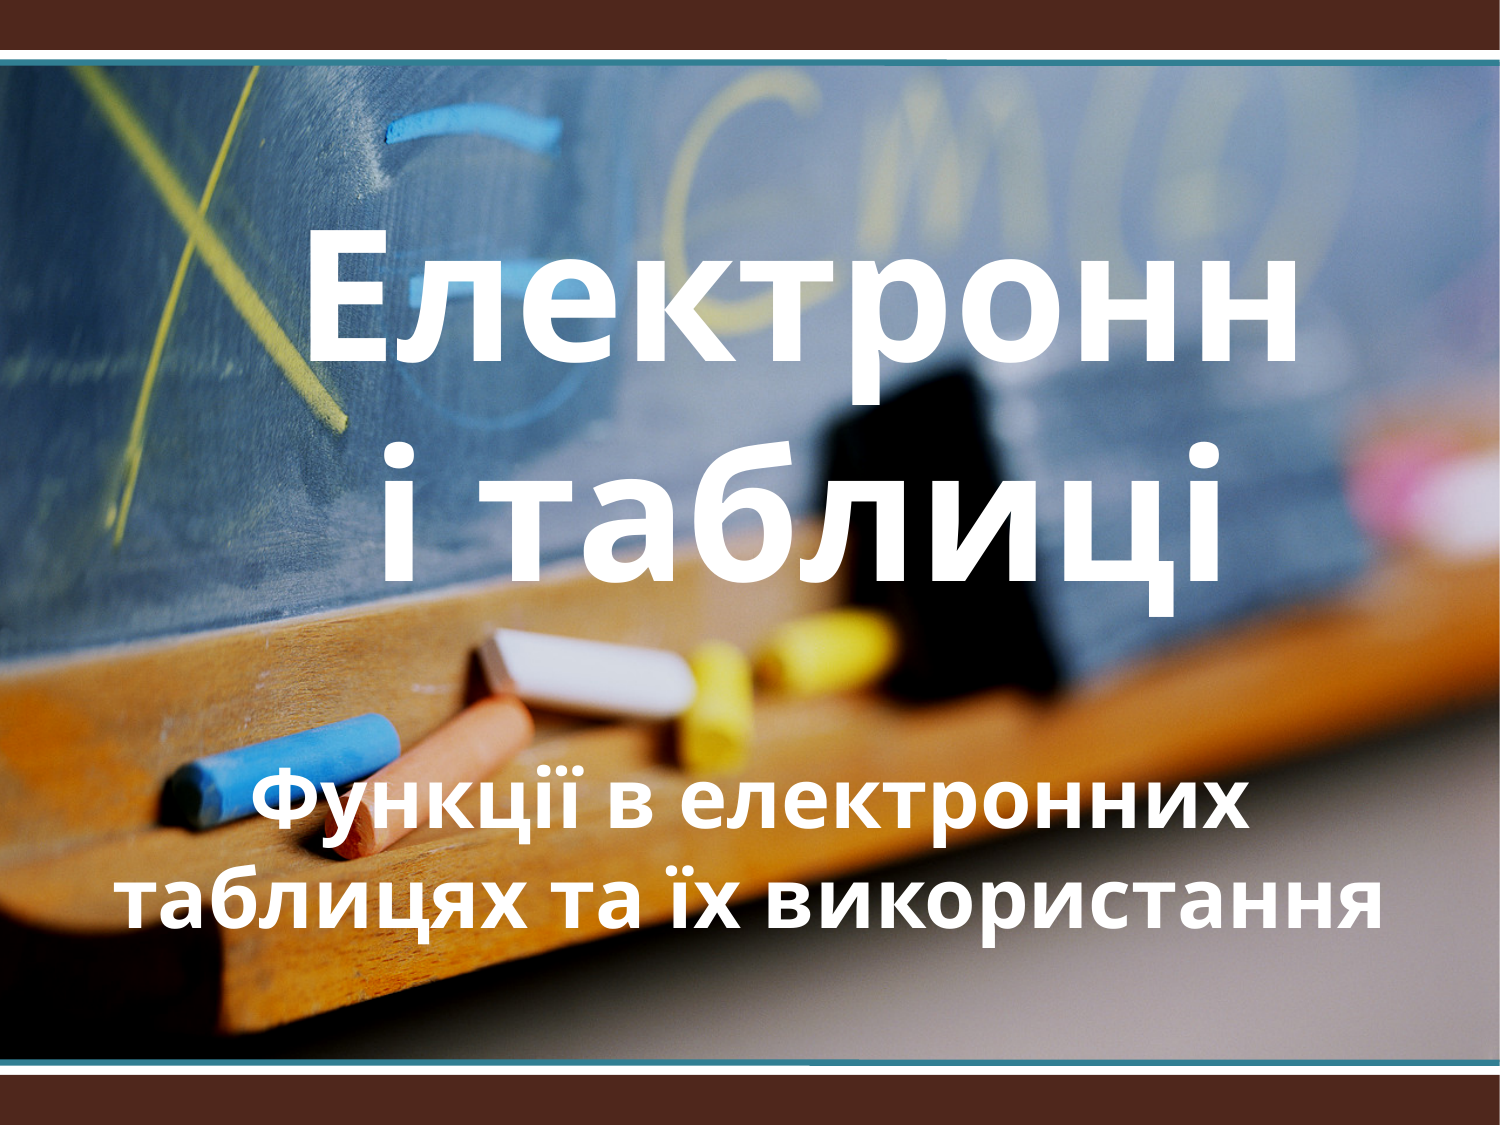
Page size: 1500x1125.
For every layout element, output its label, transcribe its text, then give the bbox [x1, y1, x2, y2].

title Функції в електронних таблицях та їх використання [53, 737, 1447, 961]
subtitle Електронні таблиці [277, 243, 1328, 626]
picture [0, 66, 1500, 1059]
